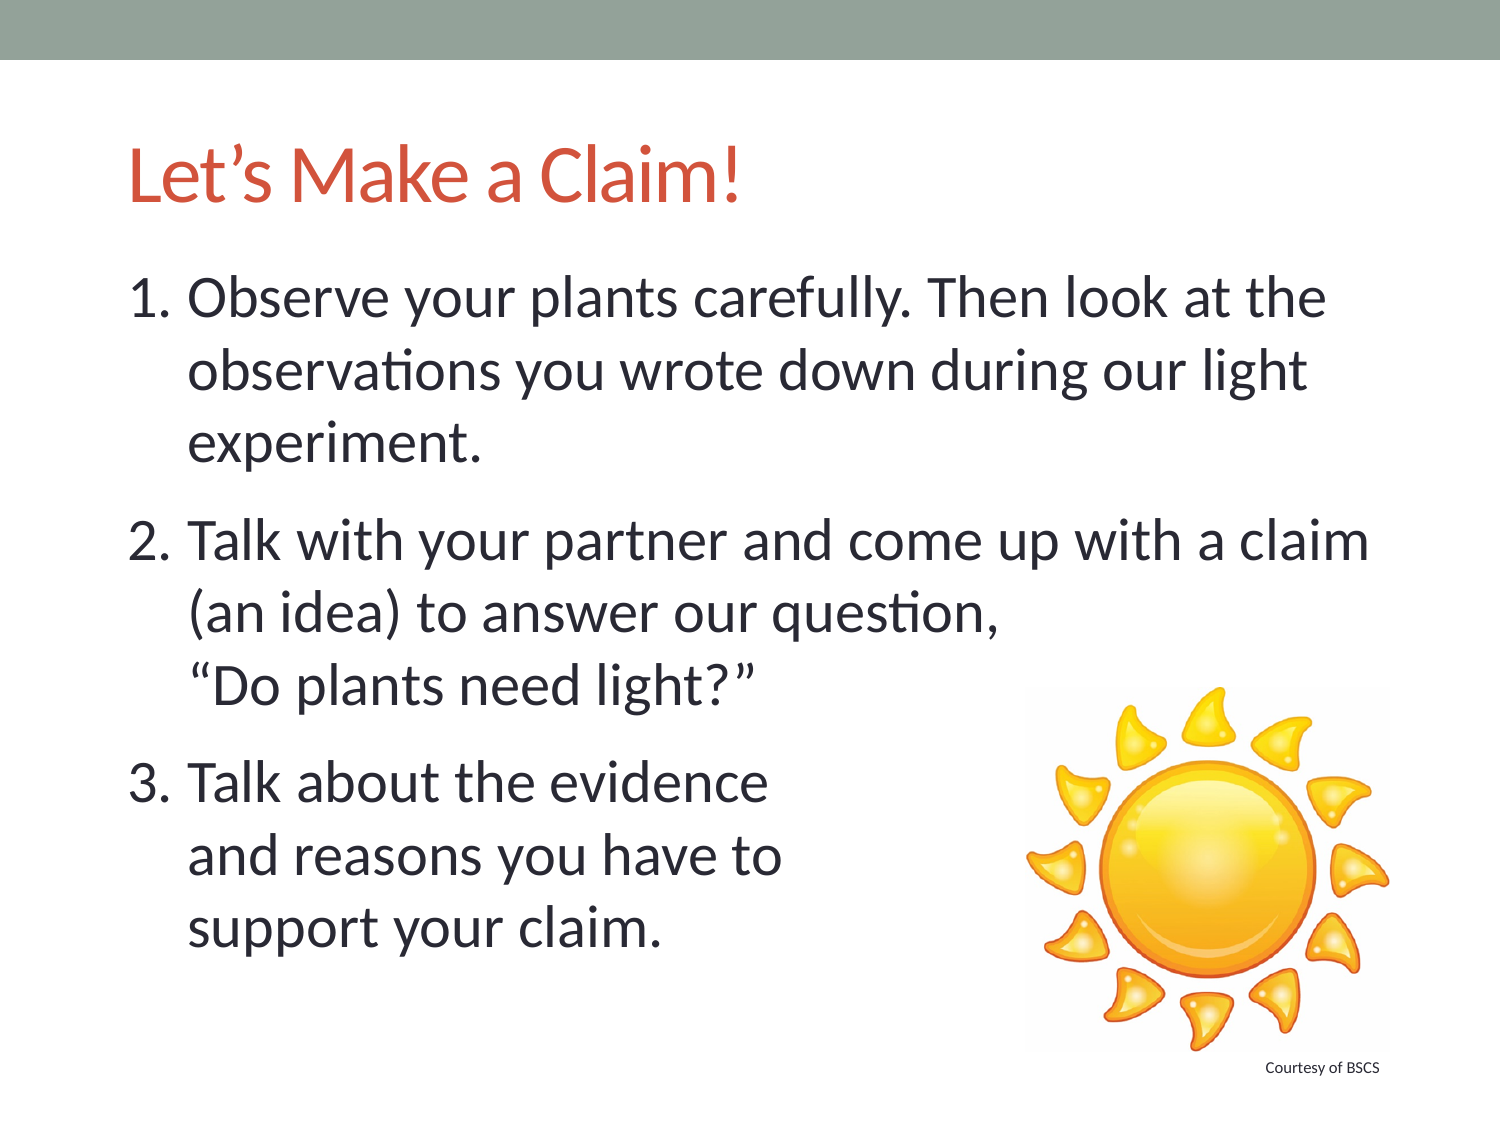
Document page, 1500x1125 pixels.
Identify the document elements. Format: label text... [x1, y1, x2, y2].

title Let’s Make a Claim! [112, 87, 1425, 250]
text_box Observe your plants carefully. Then look at the observations you wrote down during our light experiment. Talk with your partner and come up with a claim (an idea) to answer our question, “Do plants need light?” Talk about the evidence and reasons you have to support your claim. [112, 249, 1388, 967]
text_box Courtesy of BSCS [1250, 1058, 1396, 1085]
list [1024, 687, 1391, 1052]
